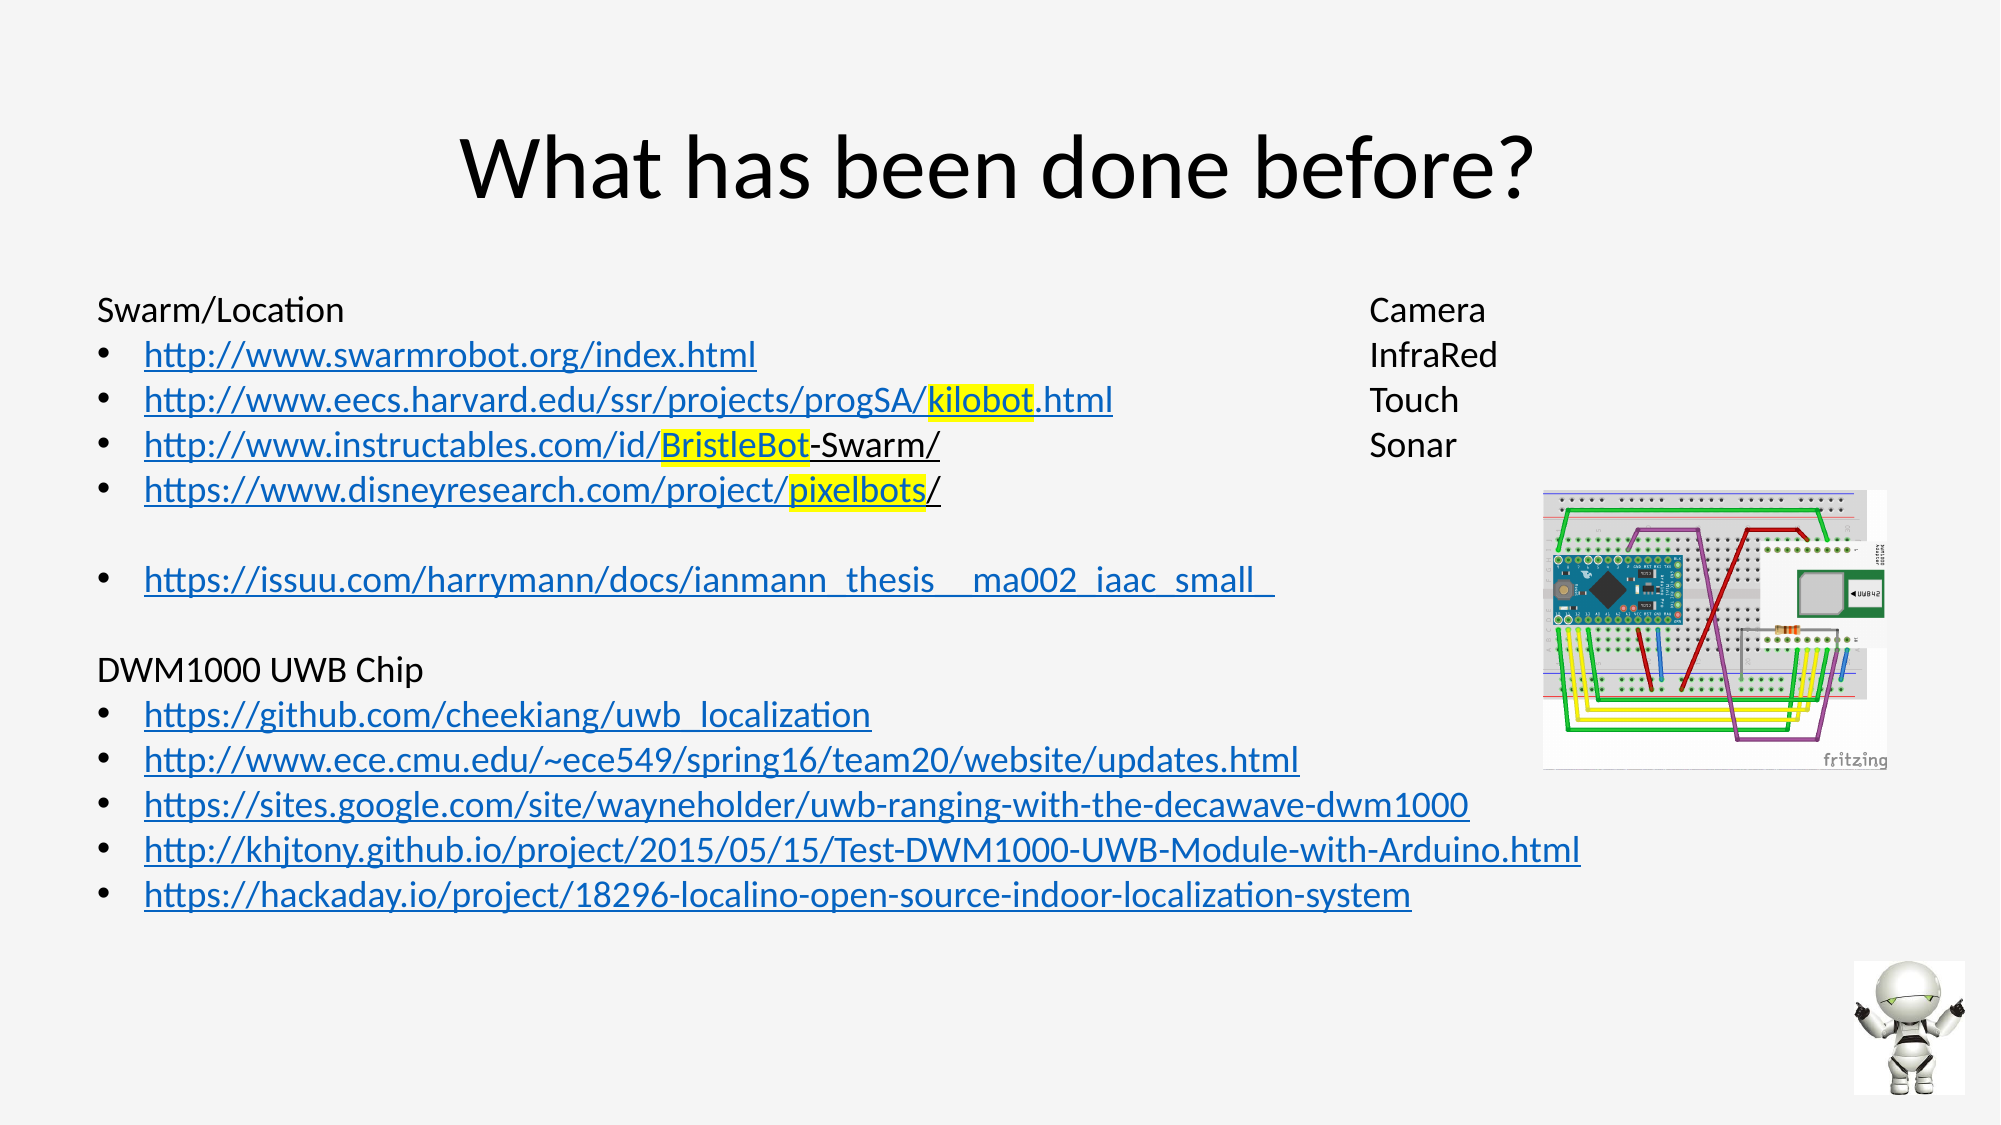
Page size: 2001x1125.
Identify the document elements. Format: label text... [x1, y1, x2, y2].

text_box Camera InfraRed Touch Sonar [1354, 277, 1544, 475]
text_box Swarm/Location http://www.swarmrobot.org/index.html http://www.eecs.harvard.edu/ssr/projects/progSA/kilobot.html http://www.instructables.com/id/BristleBot-Swarm/ https://www.disneyresearch.com/project/pixelbots/ https://issuu.com/harrymann/docs/ianmann_thesis__ma002_iaac_small_ DWM1000 UWB Chip https://github.com/cheekiang/uwb_localization http://www.ece.cmu.edu/~ece549/spring16/team20/website/updates.html https://sites.google.com/site/wayneholder/uwb-ranging-with-the-decawave-dwm1000 http://khjtony.github.io/project/2015/05/15/Test-DWM1000-UWB-Module-with-Arduino.html https://hackaday.io/project/18296-localino-open-source-indoor-localization-system [82, 277, 1918, 1065]
title What has been done before? [137, 59, 1863, 277]
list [1543, 490, 1888, 770]
picture [1854, 961, 1965, 1095]
